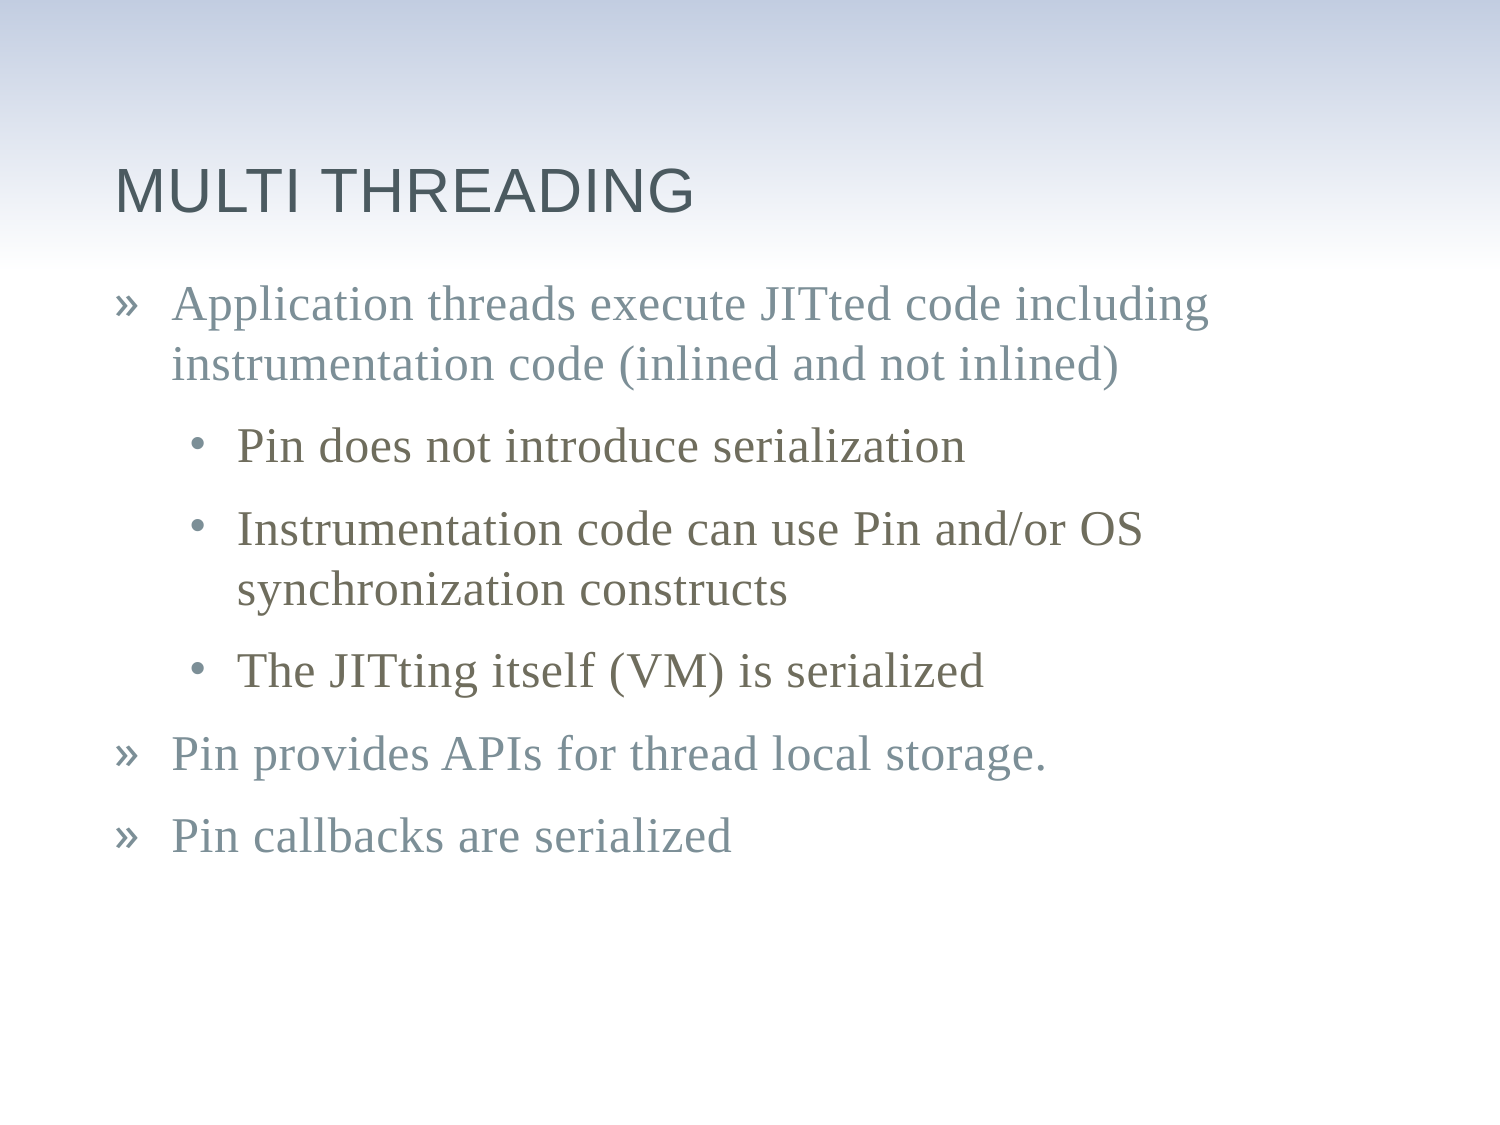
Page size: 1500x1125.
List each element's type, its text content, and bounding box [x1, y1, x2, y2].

list Application threads execute JITted code including instrumentation code (inlined and not inlined) Pin does not introduce serialization Instrumentation code can use Pin and/or OS synchronization constructs The JITting itself (VM) is serialized Pin provides APIs for thread local storage. Pin callbacks are serialized [99, 262, 1400, 938]
title Multi threading [99, 45, 1400, 233]
